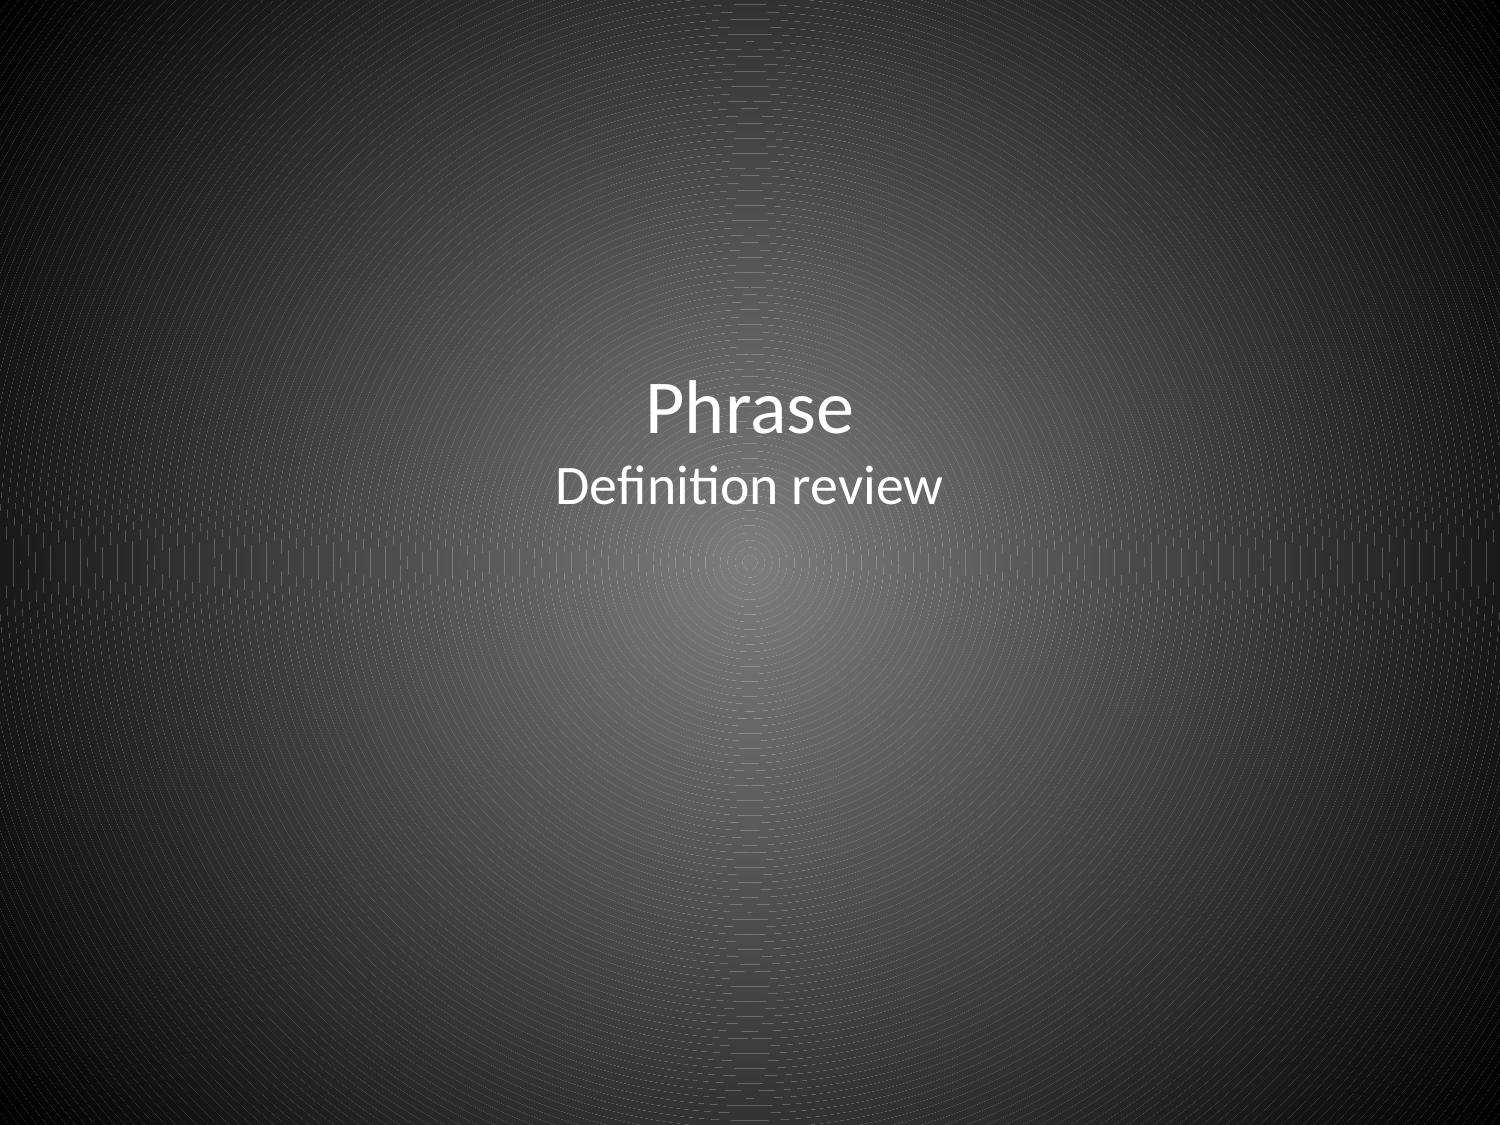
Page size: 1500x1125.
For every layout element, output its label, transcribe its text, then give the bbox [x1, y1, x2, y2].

title Phrase Definition review [112, 349, 1388, 591]
